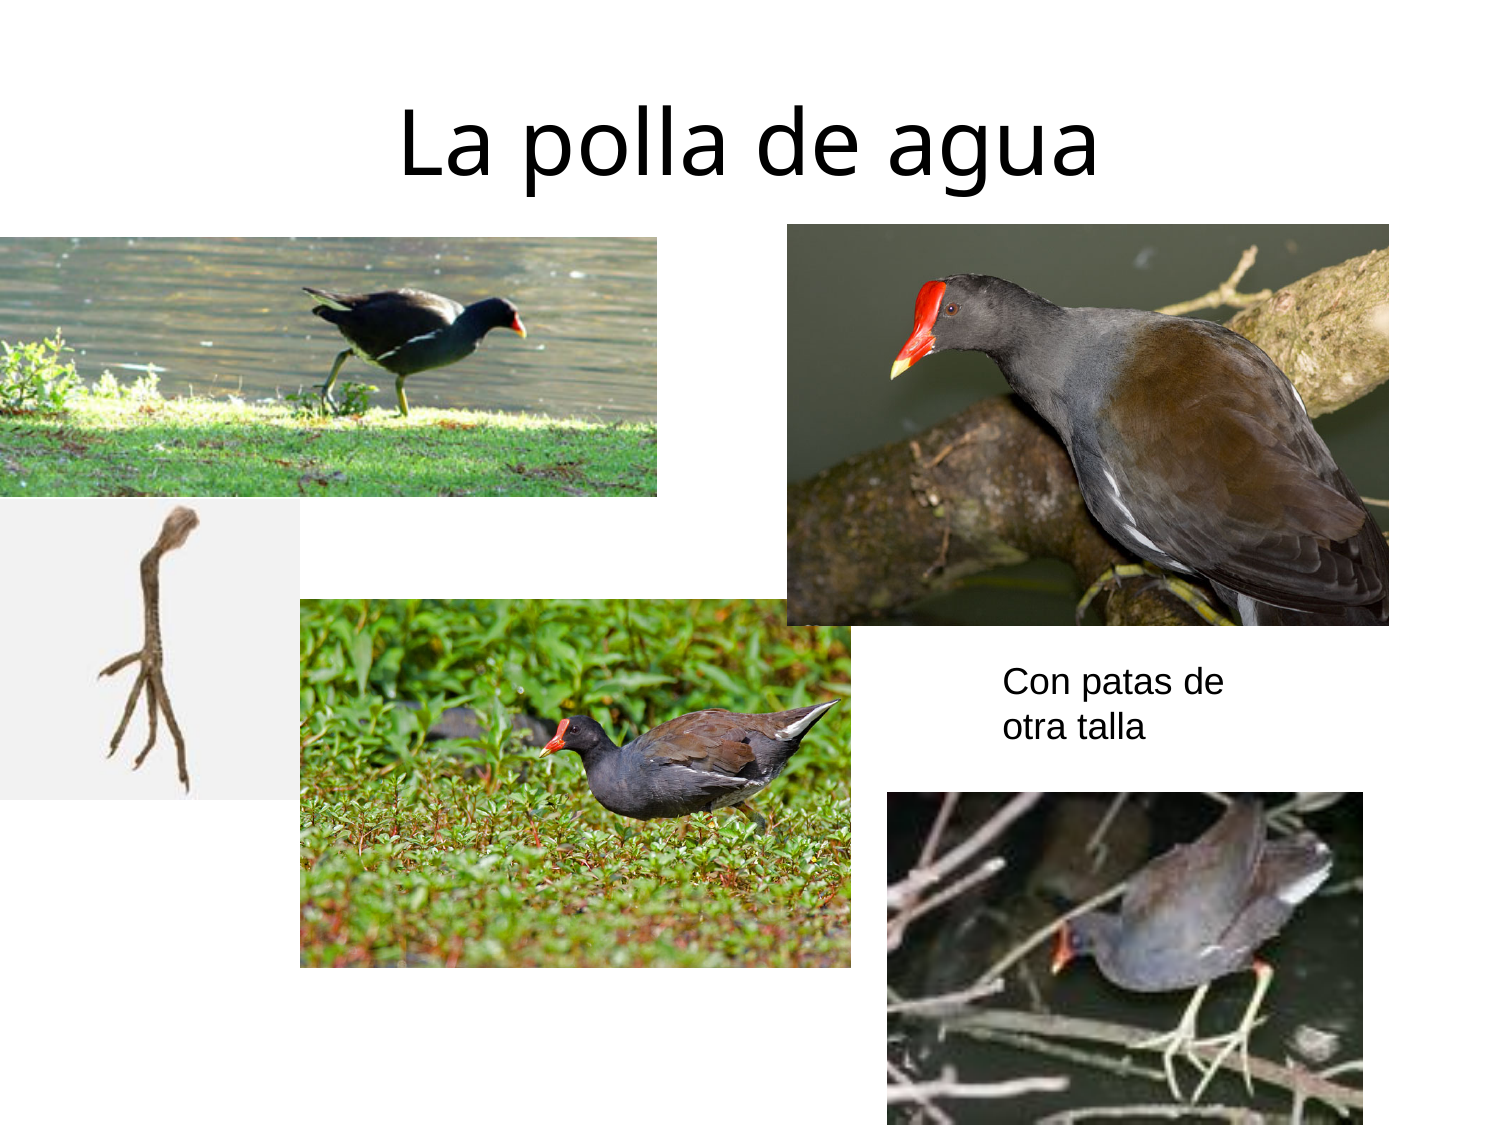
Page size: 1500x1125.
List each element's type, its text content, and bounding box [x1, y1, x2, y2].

picture [0, 237, 657, 498]
picture [887, 792, 1363, 1125]
text_box Con patas de otra talla [987, 649, 1263, 755]
picture [0, 224, 1389, 968]
title La polla de agua [74, 44, 1426, 233]
